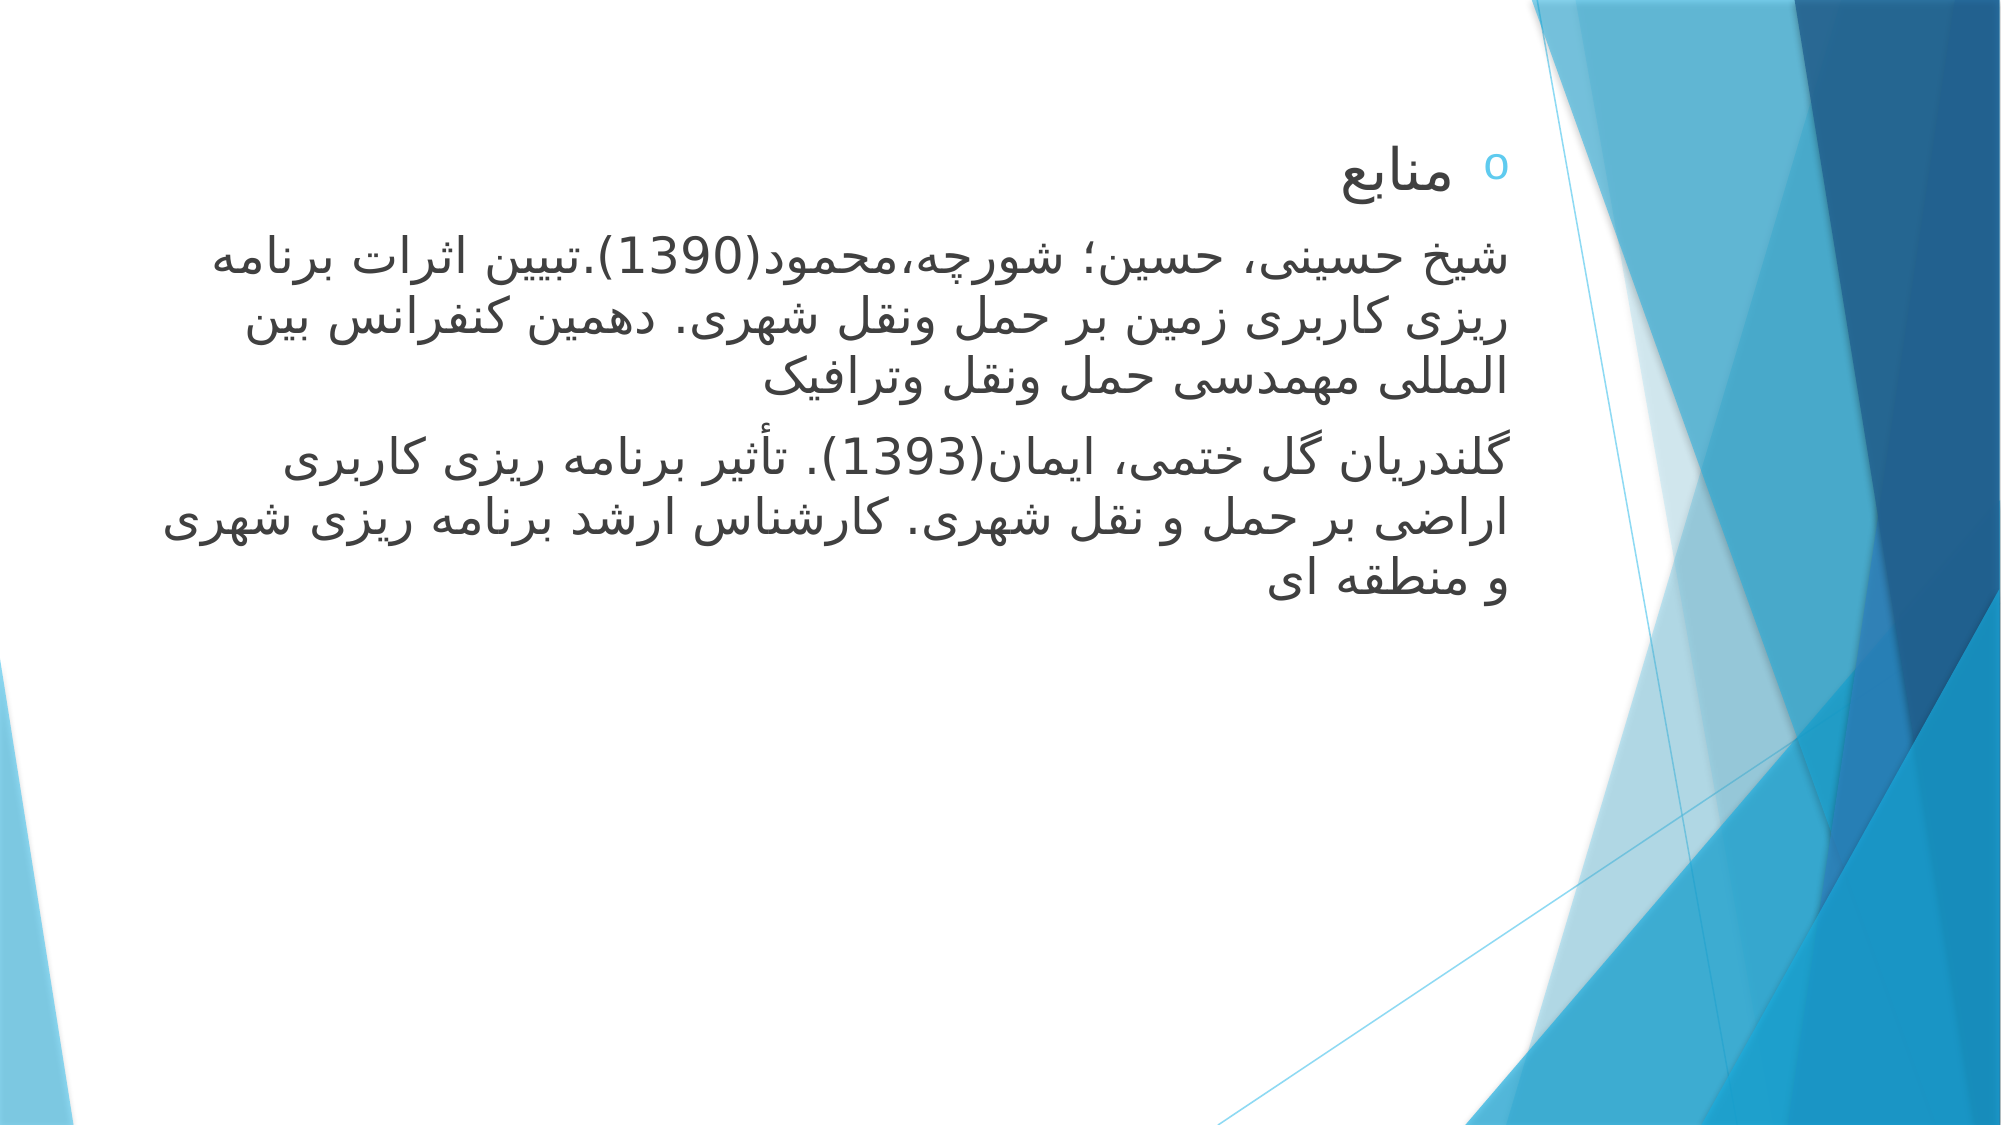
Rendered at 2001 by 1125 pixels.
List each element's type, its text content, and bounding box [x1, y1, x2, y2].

list منابع شیخ حسینی، حسین؛ شورچه،محمود(1390).تبیین اثرات برنامه ریزی کاربری زمین بر حمل ونقل شهری. دهمین کنفرانس بین المللی مهمدسی حمل ونقل وترافیک گلندریان گل ختمی، ایمان(1393). تأثیر برنامه ریزی کاربری اراضی بر حمل و نقل شهری. کارشناس ارشد برنامه ریزی شهری و منطقه ای [115, 125, 1526, 762]
